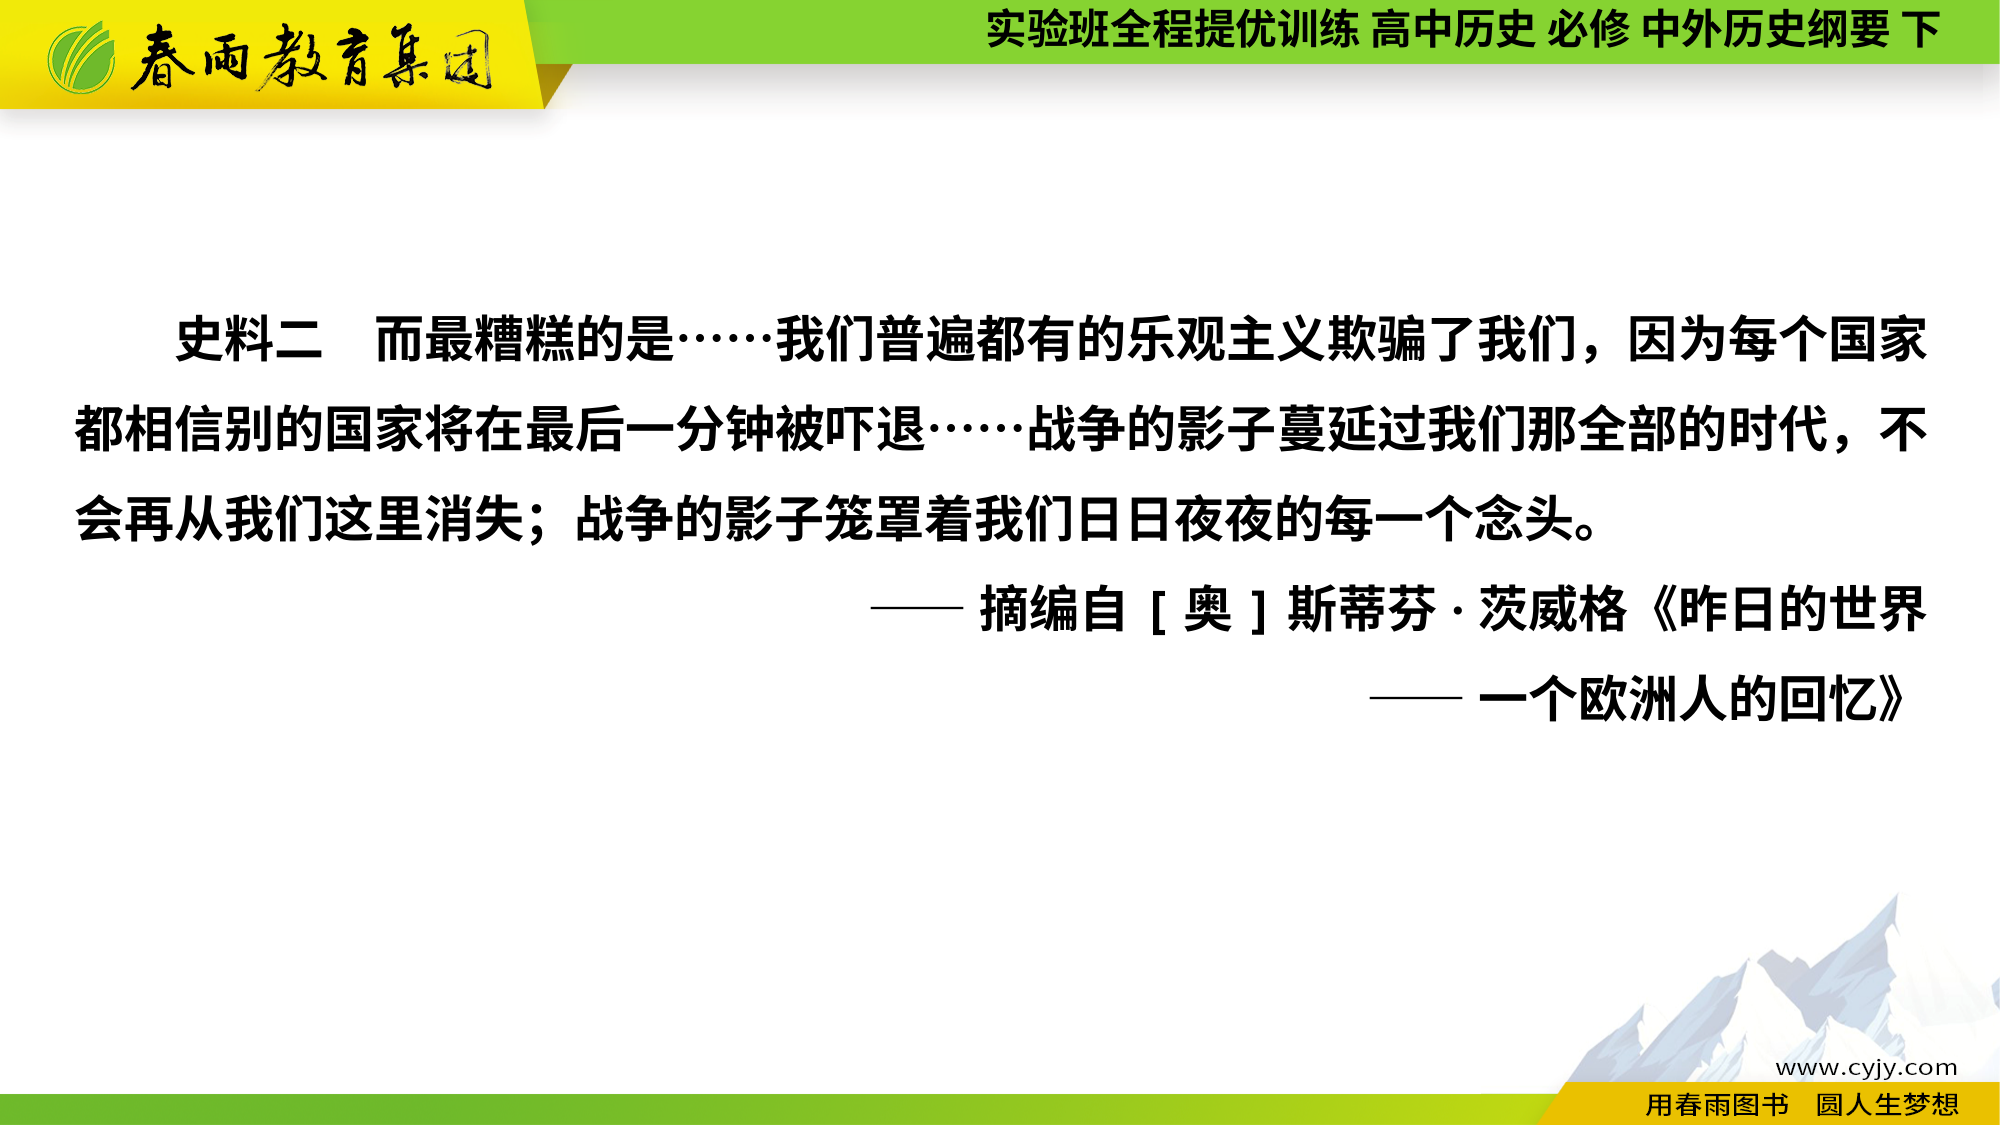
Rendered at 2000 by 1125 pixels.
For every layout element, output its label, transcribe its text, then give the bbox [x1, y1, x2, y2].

picture [0, 0, 2000, 1125]
list 史料二 而最糟糕的是……我们普遍都有的乐观主义欺骗了我们，因为每个国家都相信别的国家将在最后一分钟被吓退……战争的影子蔓延过我们那全部的时代，不会再从我们这里消失；战争的影子笼罩着我们日日夜夜的每一个念头。 ——摘编自[奥]斯蒂芬·茨威格《昨日的世界 ——一个欧洲人的回忆》 [59, 270, 1944, 740]
